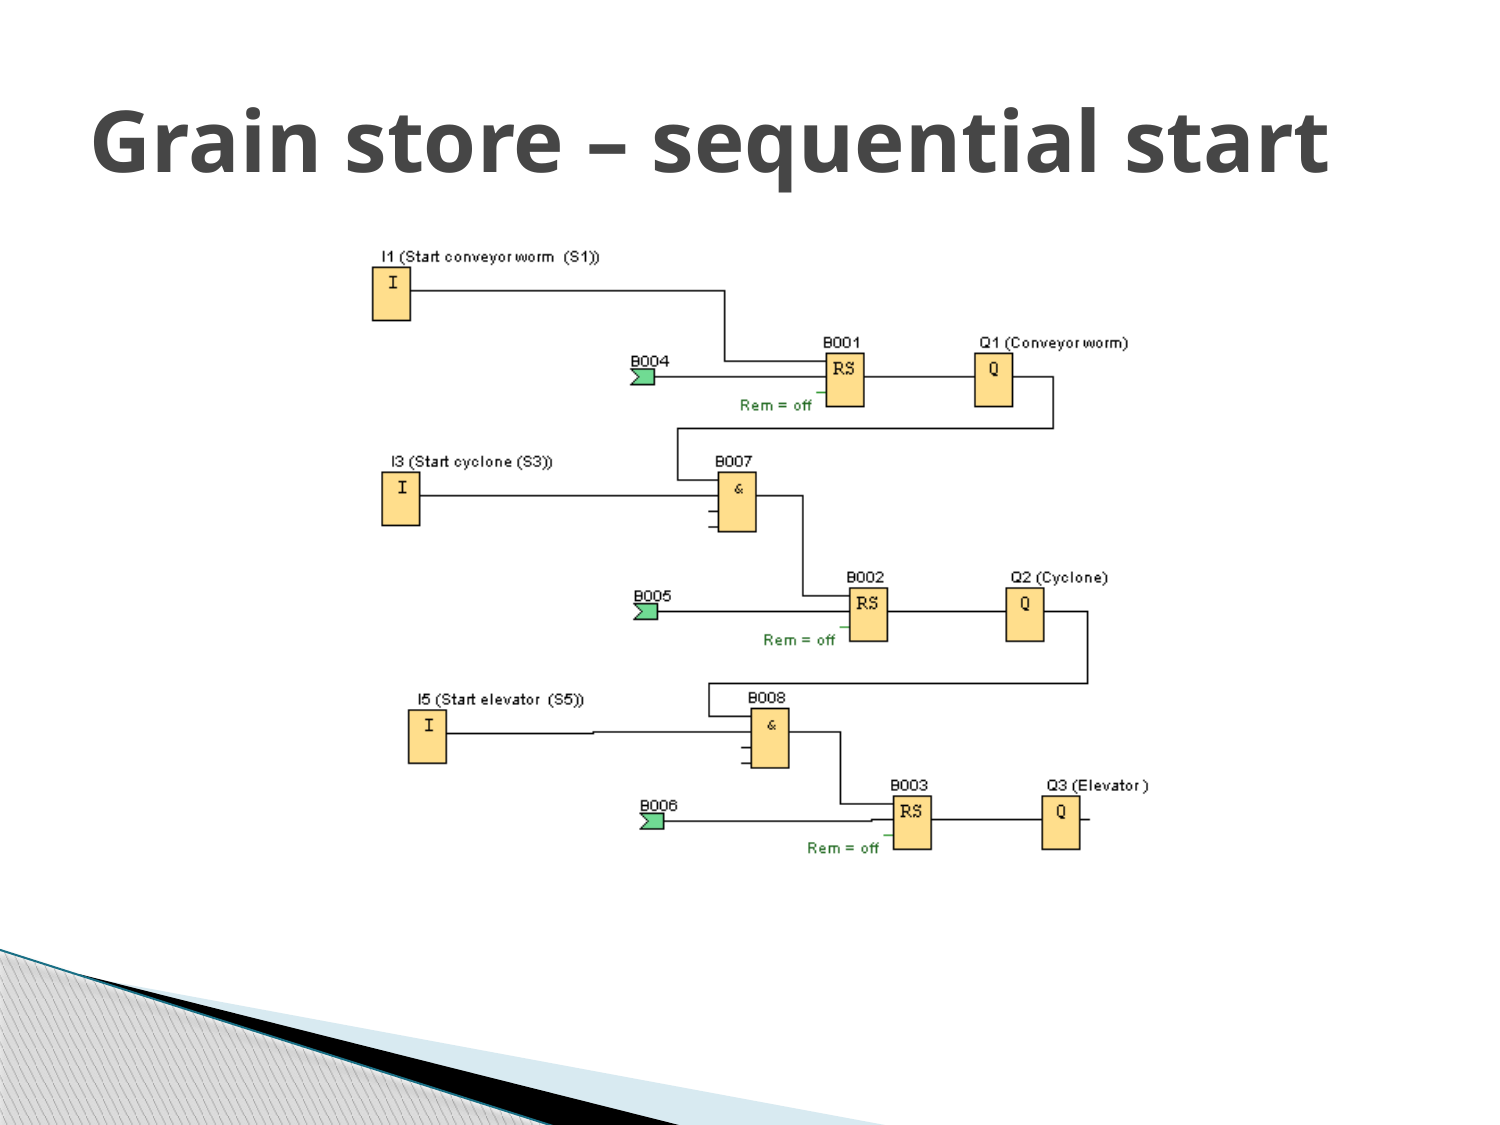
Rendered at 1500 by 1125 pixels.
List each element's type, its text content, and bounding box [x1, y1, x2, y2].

title Grain store – sequential start [75, 45, 1425, 233]
picture [330, 223, 1170, 902]
